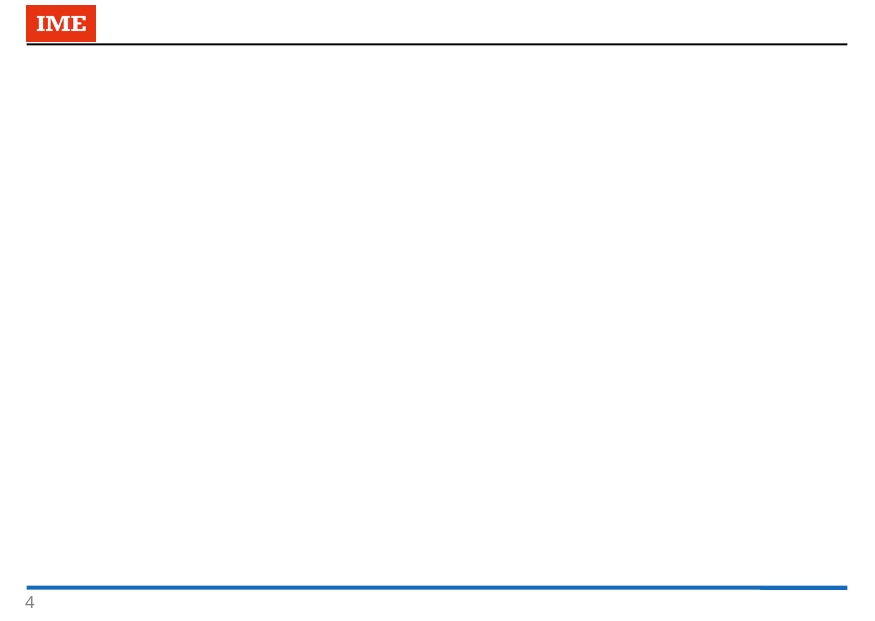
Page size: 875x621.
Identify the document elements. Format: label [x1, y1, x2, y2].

picture [26, 5, 96, 42]
